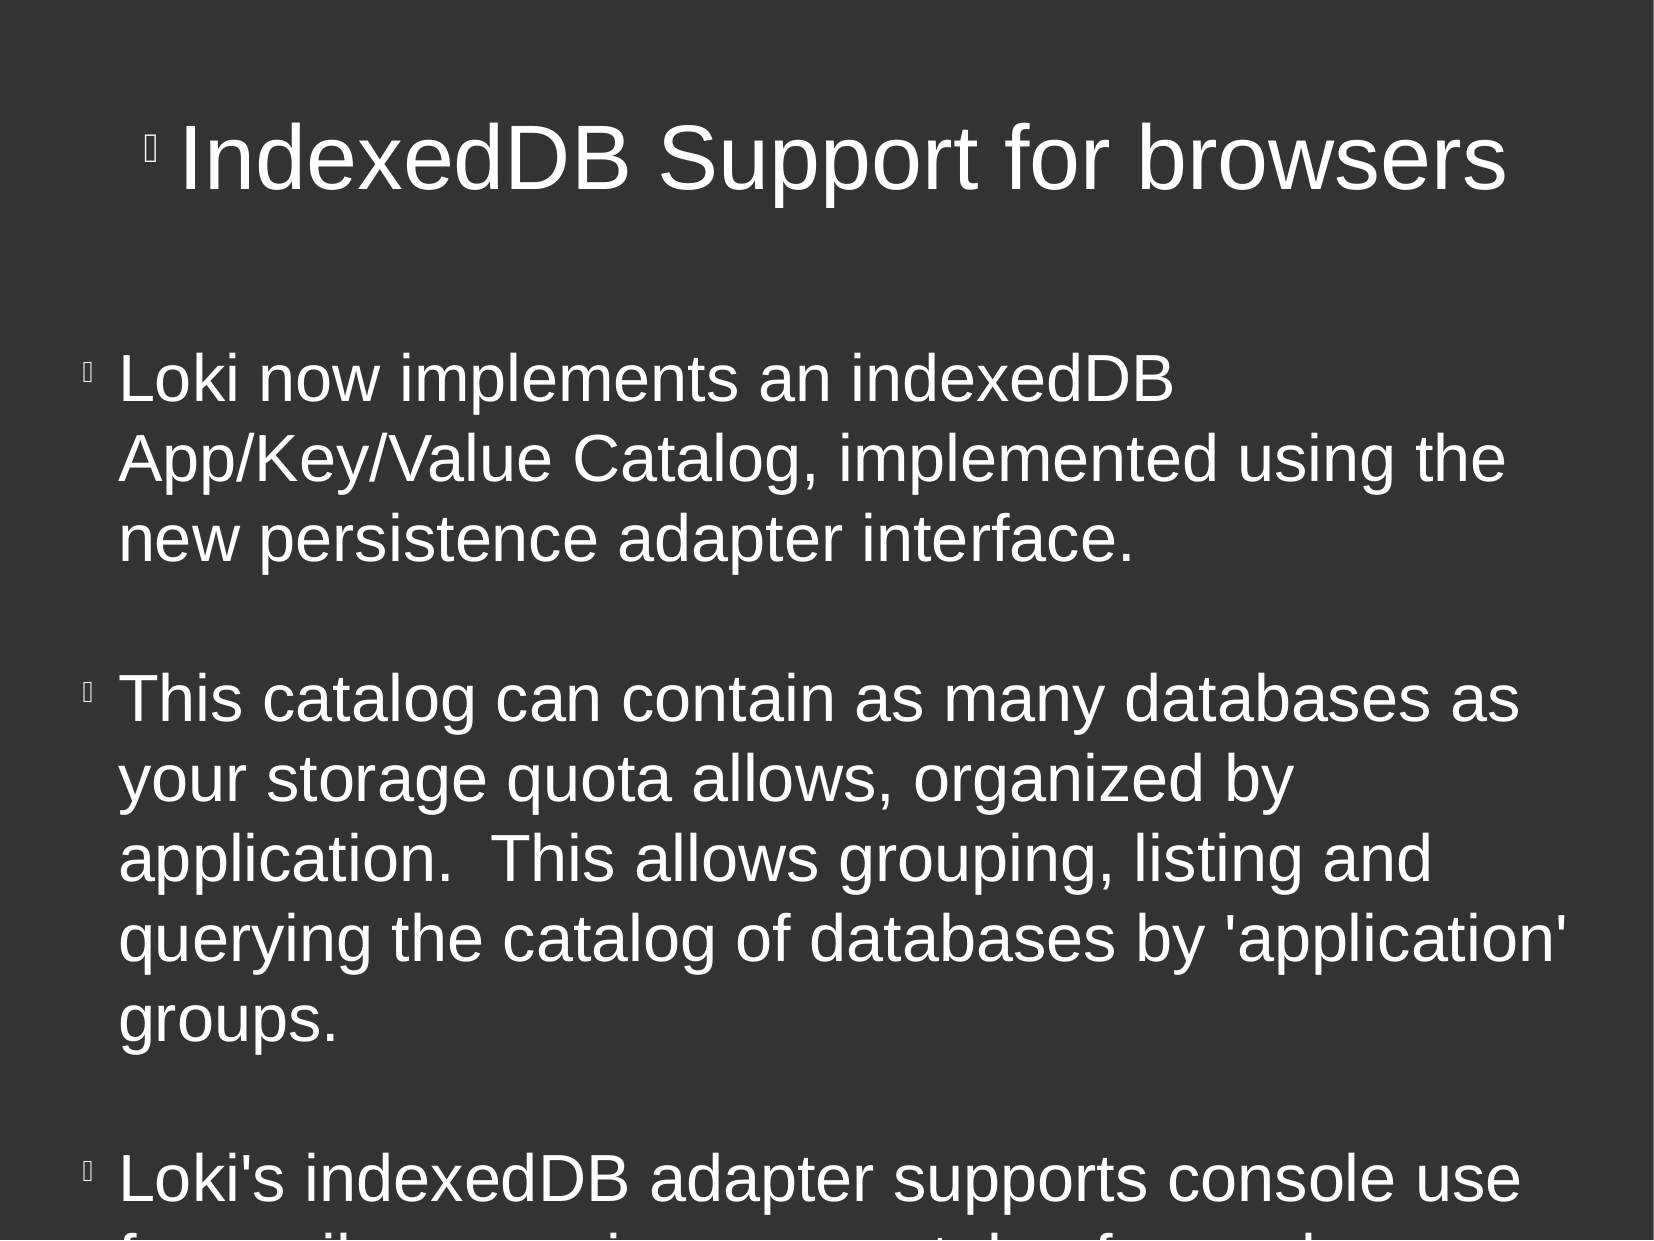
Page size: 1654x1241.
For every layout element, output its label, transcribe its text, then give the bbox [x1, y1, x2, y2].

text_box IndexedDB Support for browsers [82, 49, 1571, 257]
text_box Loki now implements an indexedDB App/Key/Value Catalog, implemented using the new persistence adapter interface. This catalog can contain as many databases as your storage quota allows, organized by application. This allows grouping, listing and querying the catalog of databases by 'application' groups. Loki's indexedDB adapter supports console use for easily managing your catalog from a browser console. [82, 290, 1571, 1010]
